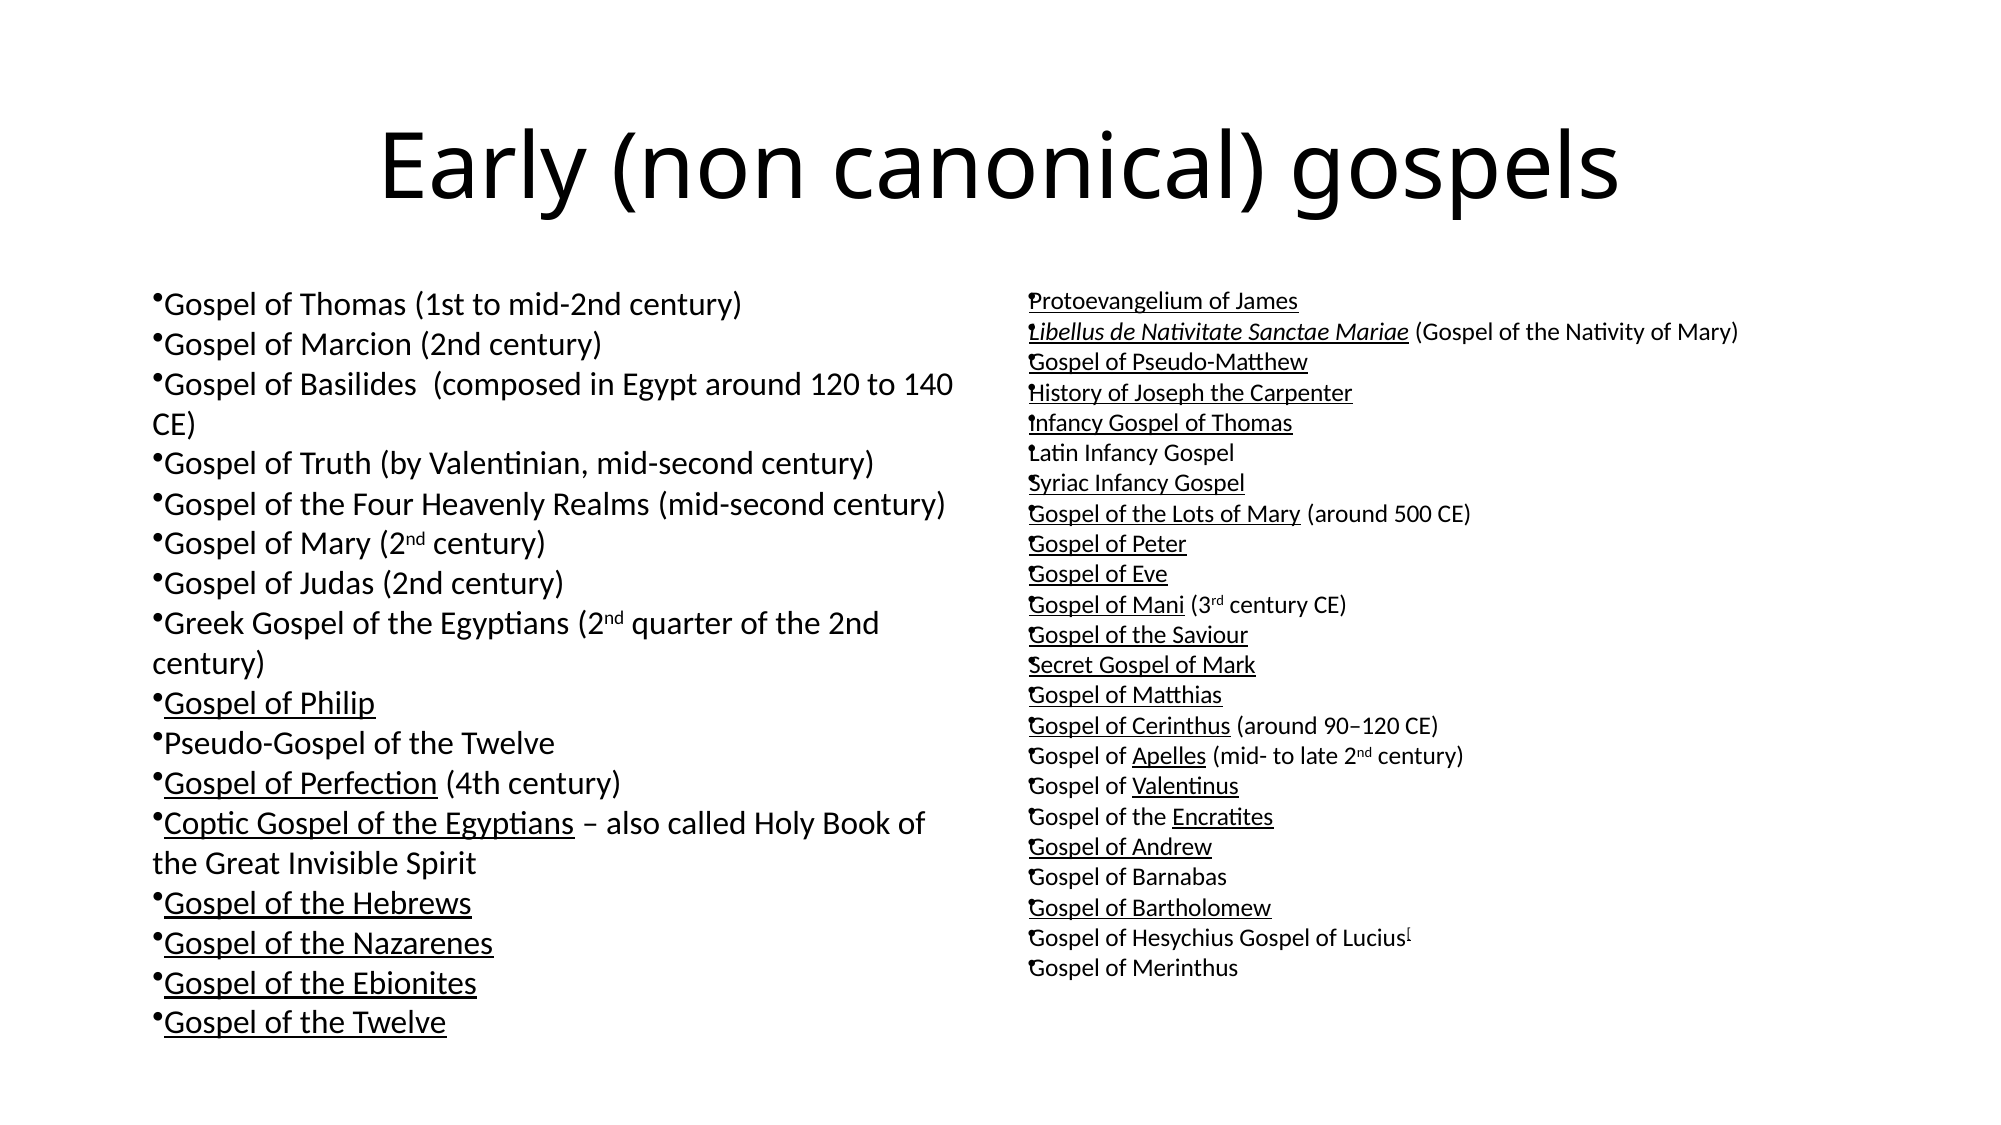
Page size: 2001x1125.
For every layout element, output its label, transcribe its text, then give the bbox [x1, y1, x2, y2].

list Protoevangelium of James Libellus de Nativitate Sanctae Mariae (Gospel of the Nativity of Mary) Gospel of Pseudo-Matthew History of Joseph the Carpenter Infancy Gospel of Thomas Latin Infancy Gospel Syriac Infancy Gospel Gospel of the Lots of Mary (around 500 CE) Gospel of Peter Gospel of Eve Gospel of Mani (3rd century CE) Gospel of the Saviour Secret Gospel of Mark Gospel of Matthias Gospel of Cerinthus (around 90–120 CE) Gospel of Apelles (mid- to late 2nd century) Gospel of Valentinus Gospel of the Encratites Gospel of Andrew Gospel of Barnabas Gospel of Bartholomew Gospel of Hesychius Gospel of Lucius[ Gospel of Merinthus [1012, 277, 1863, 1014]
title Early (non canonical) gospels [137, 59, 1863, 278]
list Gospel of Thomas (1st to mid-2nd century) Gospel of Marcion (2nd century) Gospel of Basilides (composed in Egypt around 120 to 140 CE) Gospel of Truth (by Valentinian, mid-second century) Gospel of the Four Heavenly Realms (mid-second century) Gospel of Mary (2nd century) Gospel of Judas (2nd century) Greek Gospel of the Egyptians (2nd quarter of the 2nd century) Gospel of Philip Pseudo-Gospel of the Twelve Gospel of Perfection (4th century) Coptic Gospel of the Egyptians – also called Holy Book of the Great Invisible Spirit Gospel of the Hebrews Gospel of the Nazarenes Gospel of the Ebionites Gospel of the Twelve [137, 234, 988, 1079]
